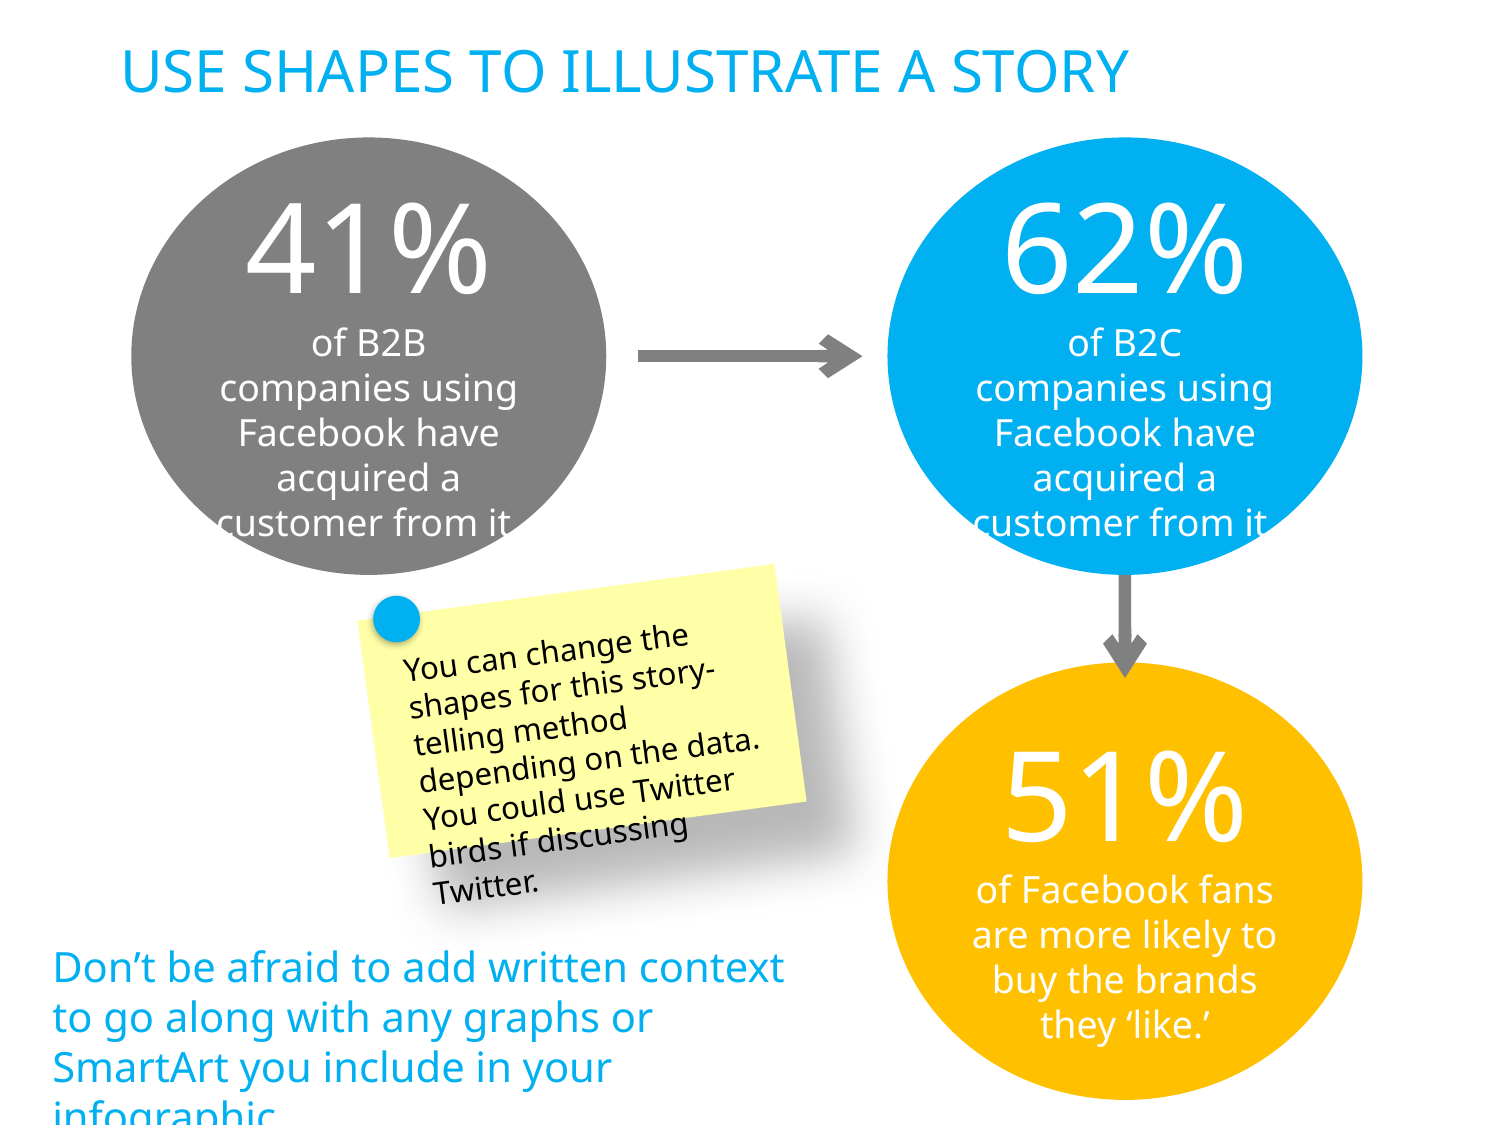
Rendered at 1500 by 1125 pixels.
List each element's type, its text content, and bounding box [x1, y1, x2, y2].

text_box 41% of B2B companies using Facebook have acquired a customer from it. [129, 135, 609, 577]
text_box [371, 590, 794, 840]
text_box 51% of Facebook fans are more likely to buy the brands they ‘like.’ [885, 660, 1365, 1102]
text_box 62% of B2C companies using Facebook have acquired a customer from it. [885, 135, 1365, 577]
text_box USE SHAPES TO ILLUSTRATE A STORY [0, 26, 1250, 112]
text_box Don’t be afraid to add written context to go along with any graphs or SmartArt you include in your infographic. [37, 933, 847, 1125]
